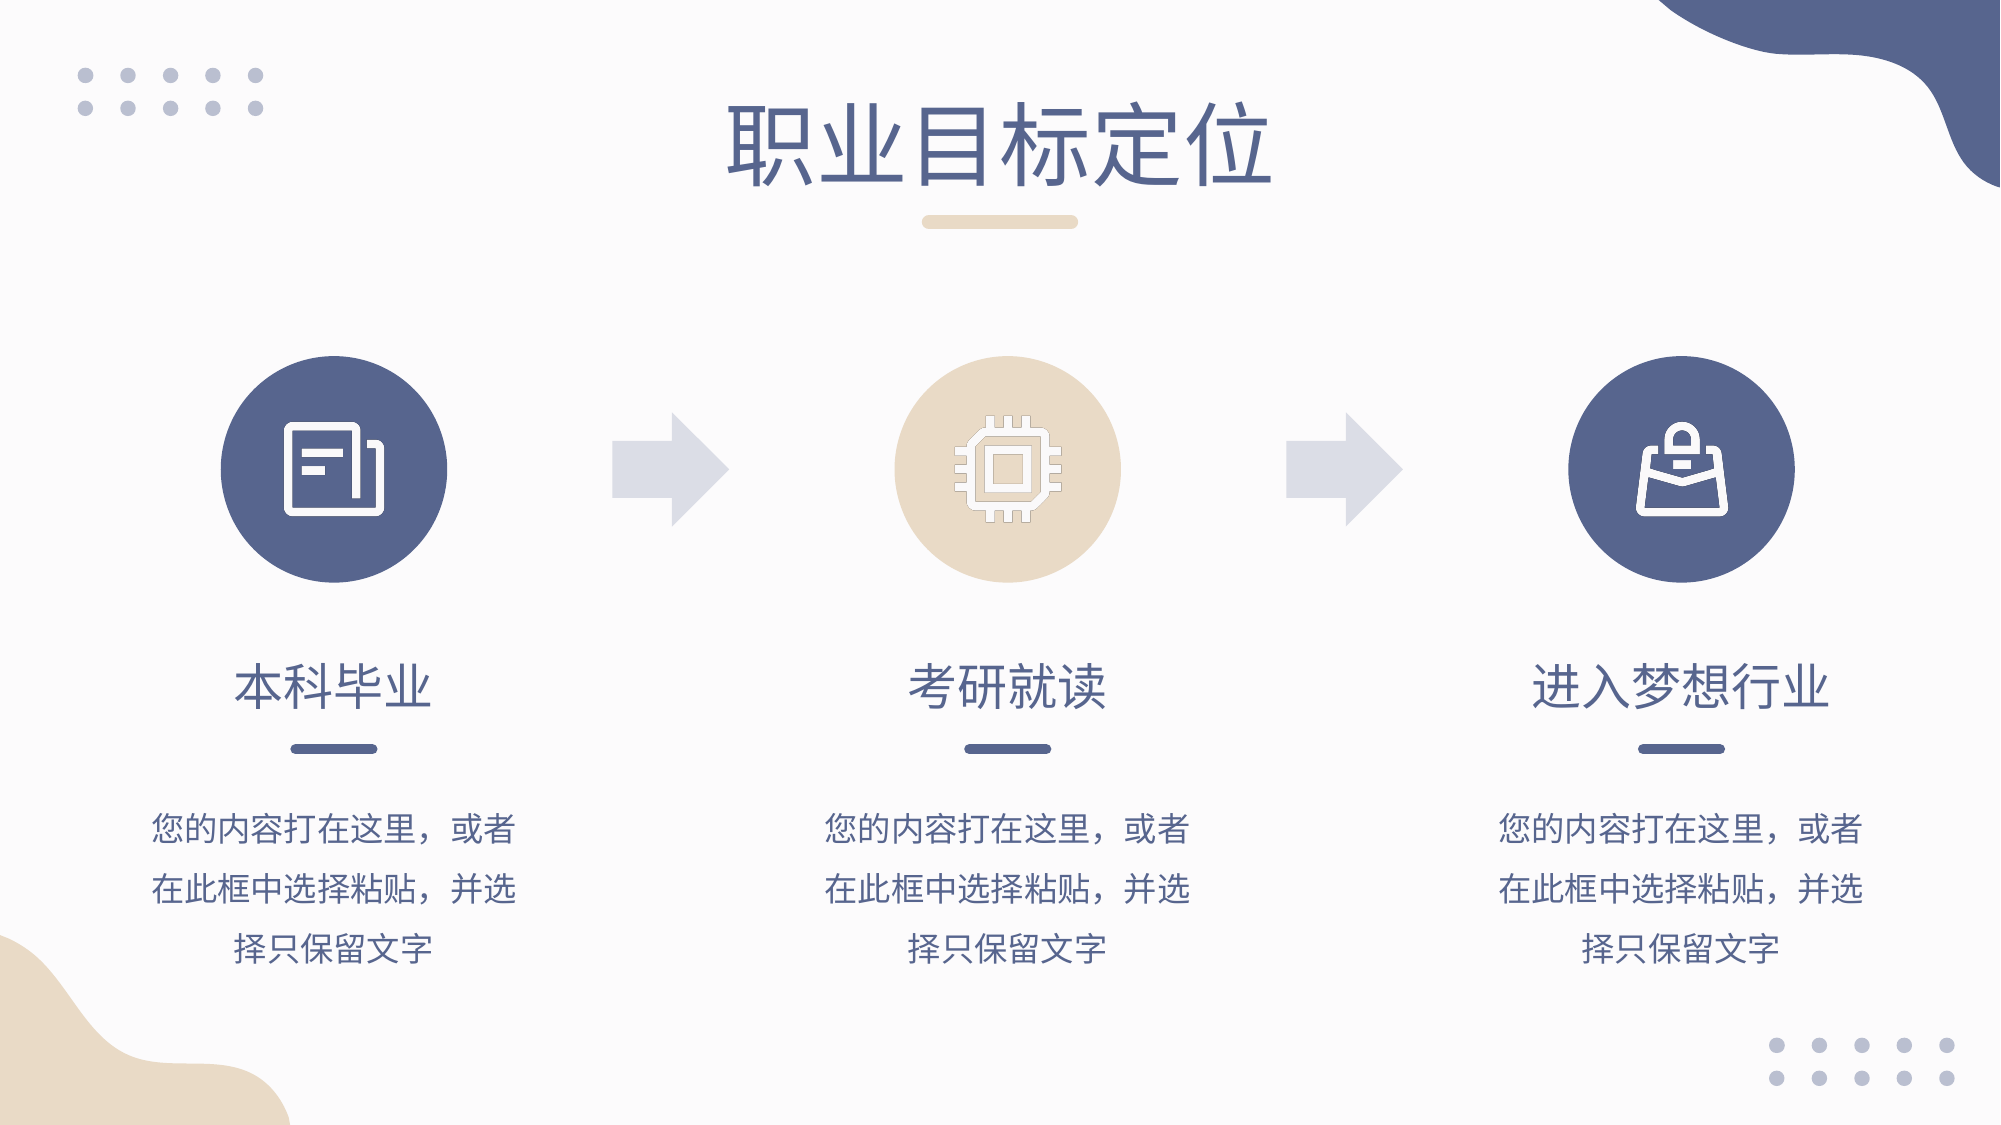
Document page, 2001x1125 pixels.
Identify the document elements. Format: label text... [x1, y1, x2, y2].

text_box [1285, 409, 1405, 530]
text_box 职业目标定位 [709, 80, 1291, 206]
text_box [1479, 356, 1884, 971]
text_box [611, 409, 731, 530]
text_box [132, 356, 536, 971]
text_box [805, 356, 1210, 971]
